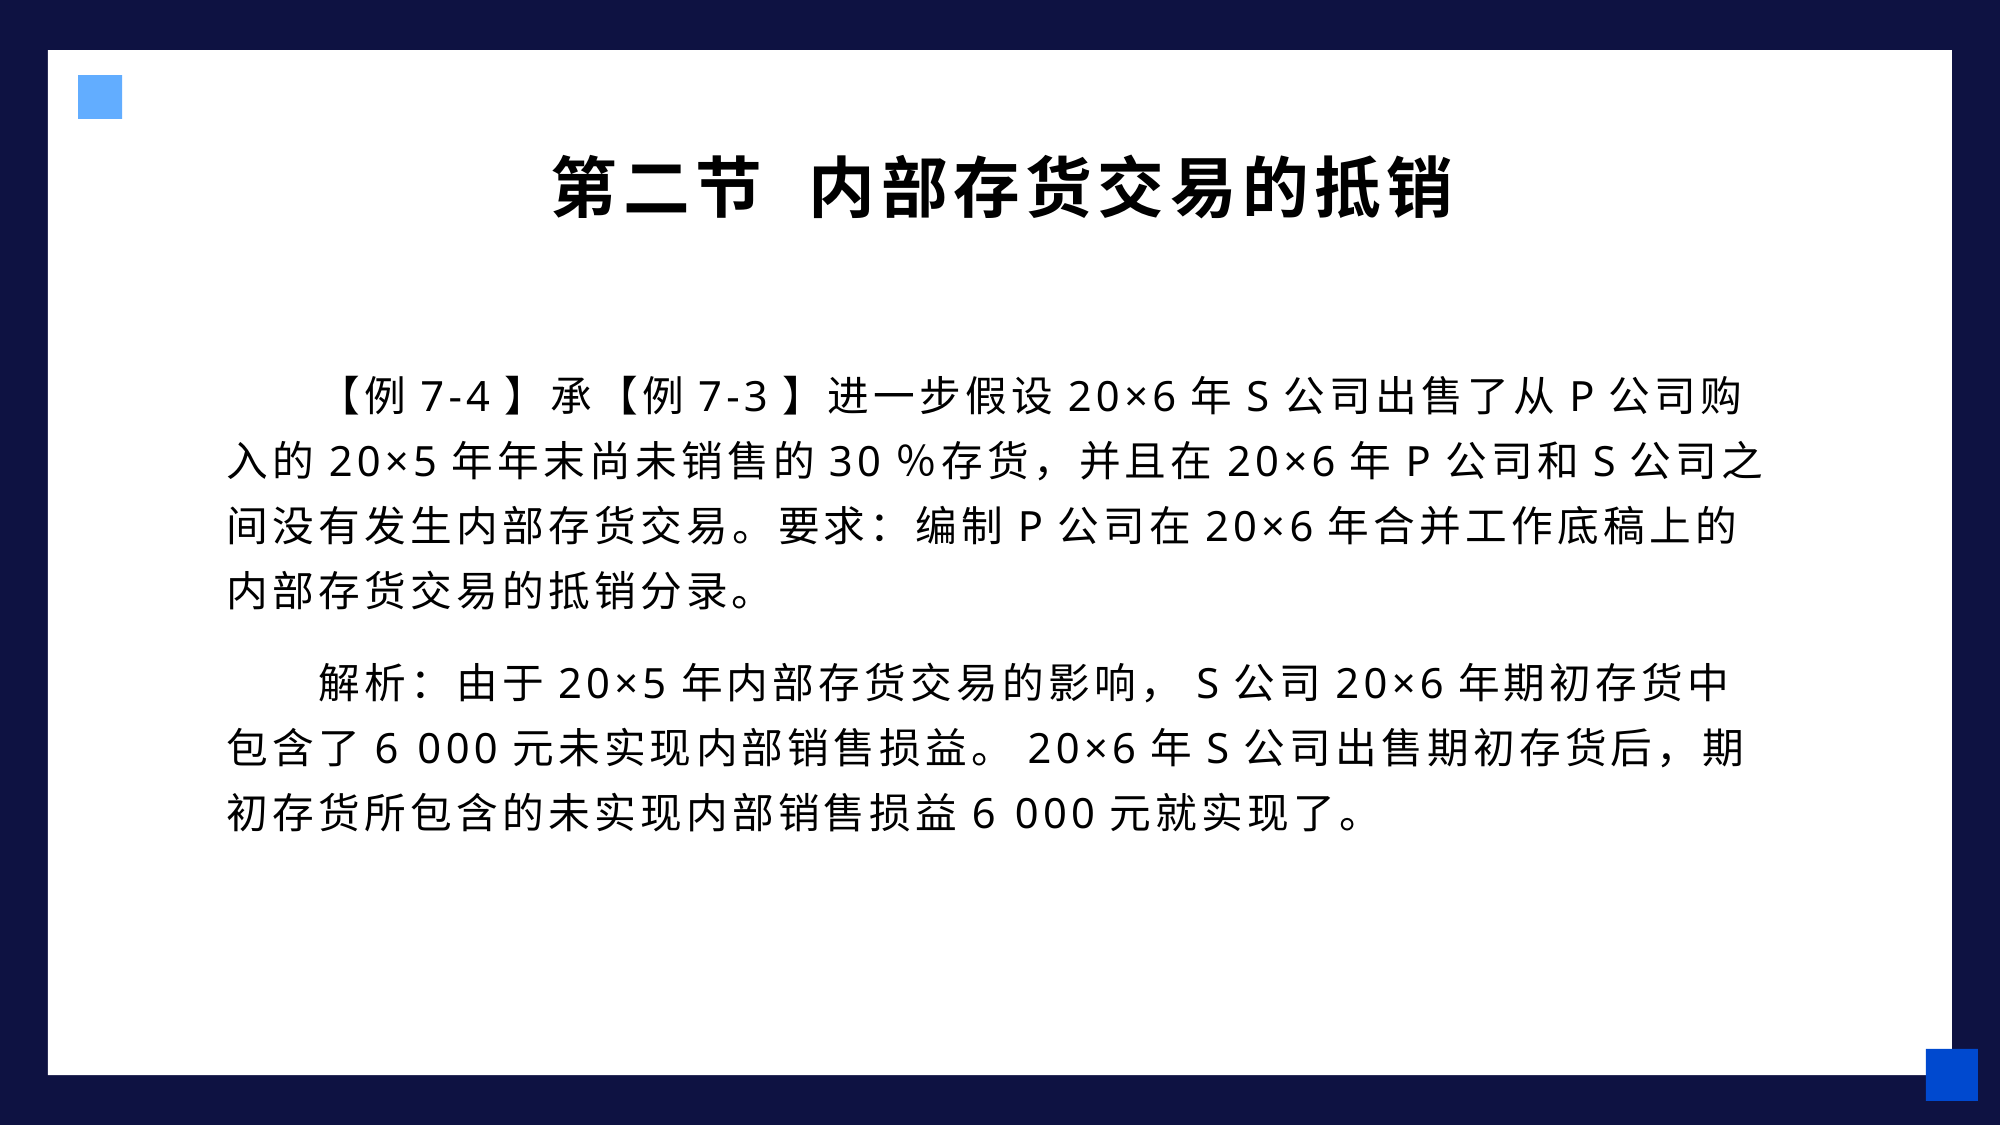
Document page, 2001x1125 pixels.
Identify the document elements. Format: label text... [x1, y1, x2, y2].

list 【例7-4】承【例7-3】进一步假设20×6年S公司出售了从P公司购入的20×5年年末尚未销售的30％存货，并且在20×6年P公司和S公司之间没有发生内部存货交易。要求：编制P公司在20×6年合并工作底稿上的内部存货交易的抵销分录。 解析：由于20×5年内部存货交易的影响，S公司20×6年期初存货中包含了6 000元未实现内部销售损益。20×6年S公司出售期初存货后，期初存货所包含的未实现内部销售损益6 000元就实现了。 [210, 354, 1790, 921]
text_box 第二节 内部存货交易的抵销 [376, 75, 1625, 200]
